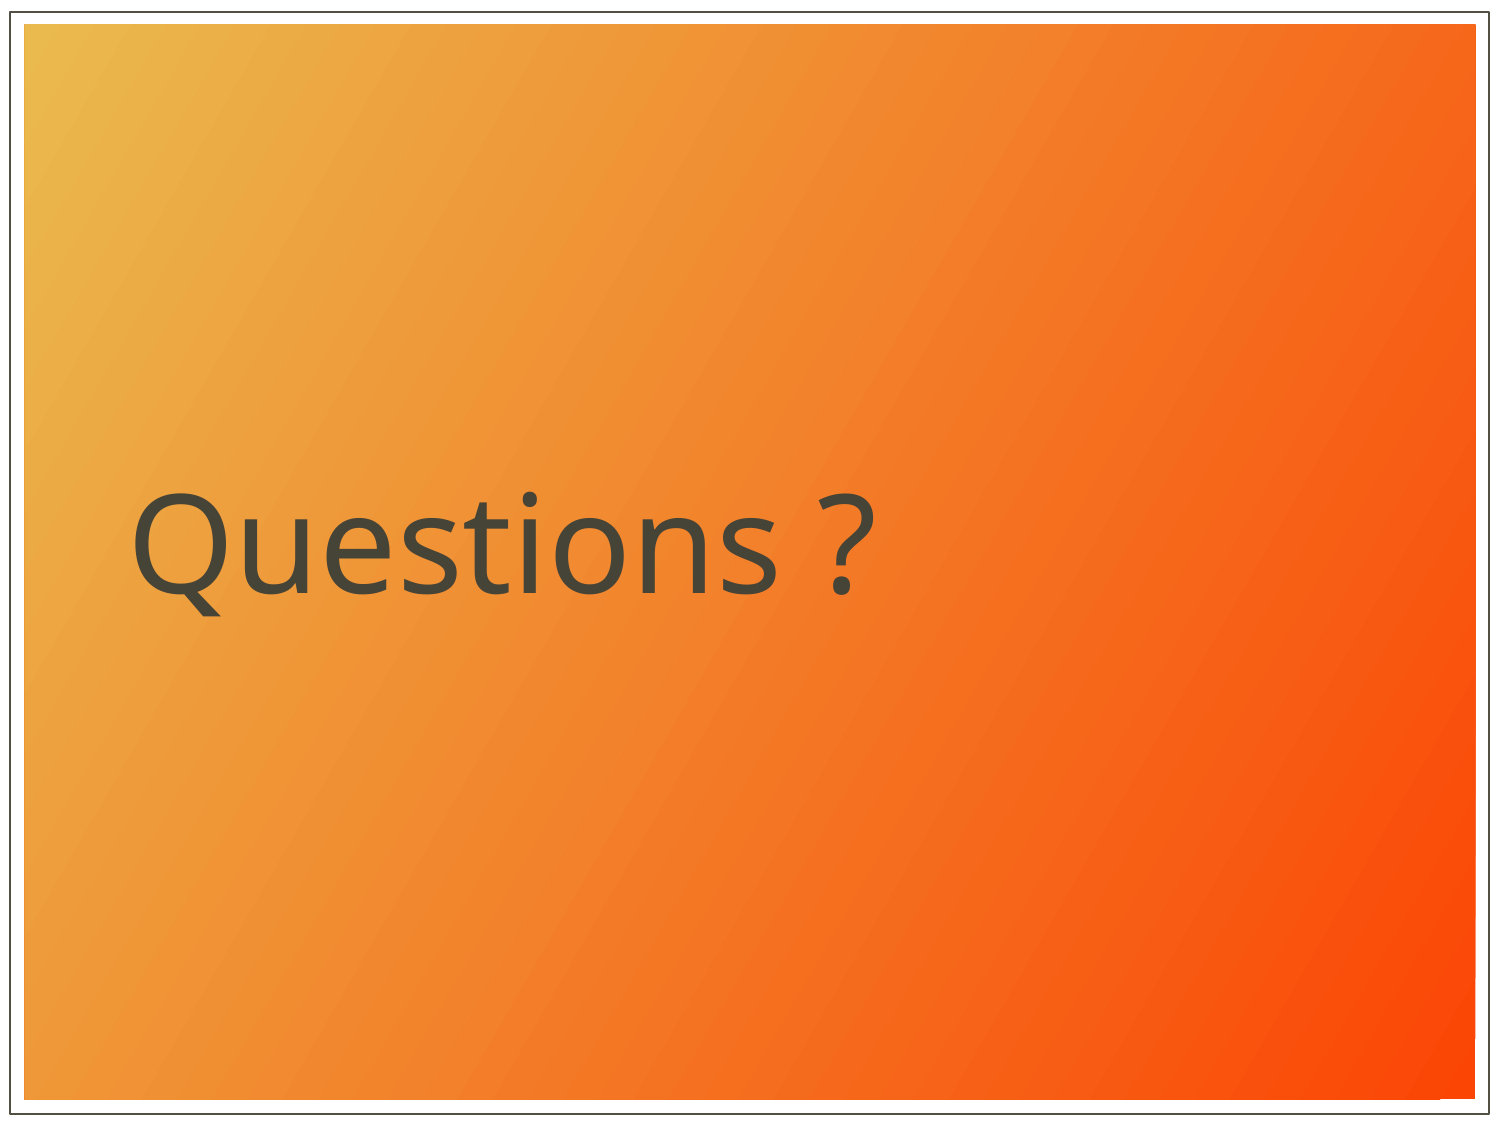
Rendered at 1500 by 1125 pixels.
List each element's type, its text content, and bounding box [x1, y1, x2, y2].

title Questions ? [112, 275, 1438, 629]
